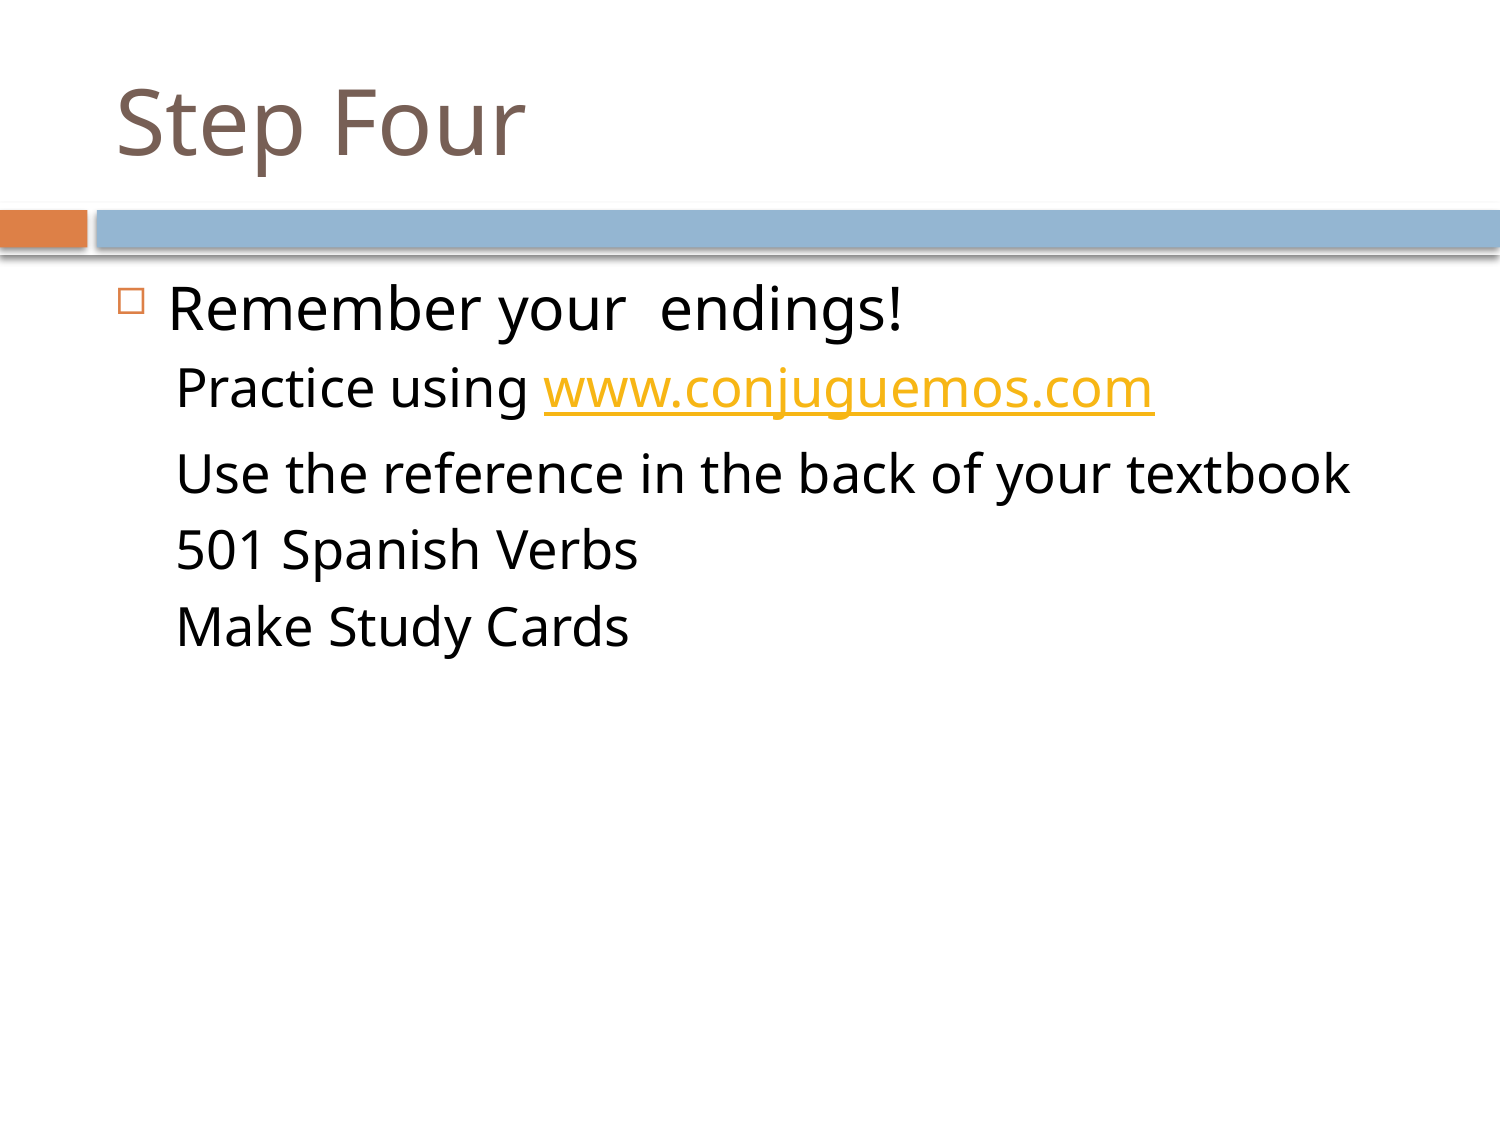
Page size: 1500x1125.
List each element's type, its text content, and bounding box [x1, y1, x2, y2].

title Step Four [100, 37, 1438, 200]
list Remember your endings! Practice using www.conjuguemos.com Use the reference in the back of your textbook 501 Spanish Verbs Make Study Cards [100, 262, 1438, 1000]
